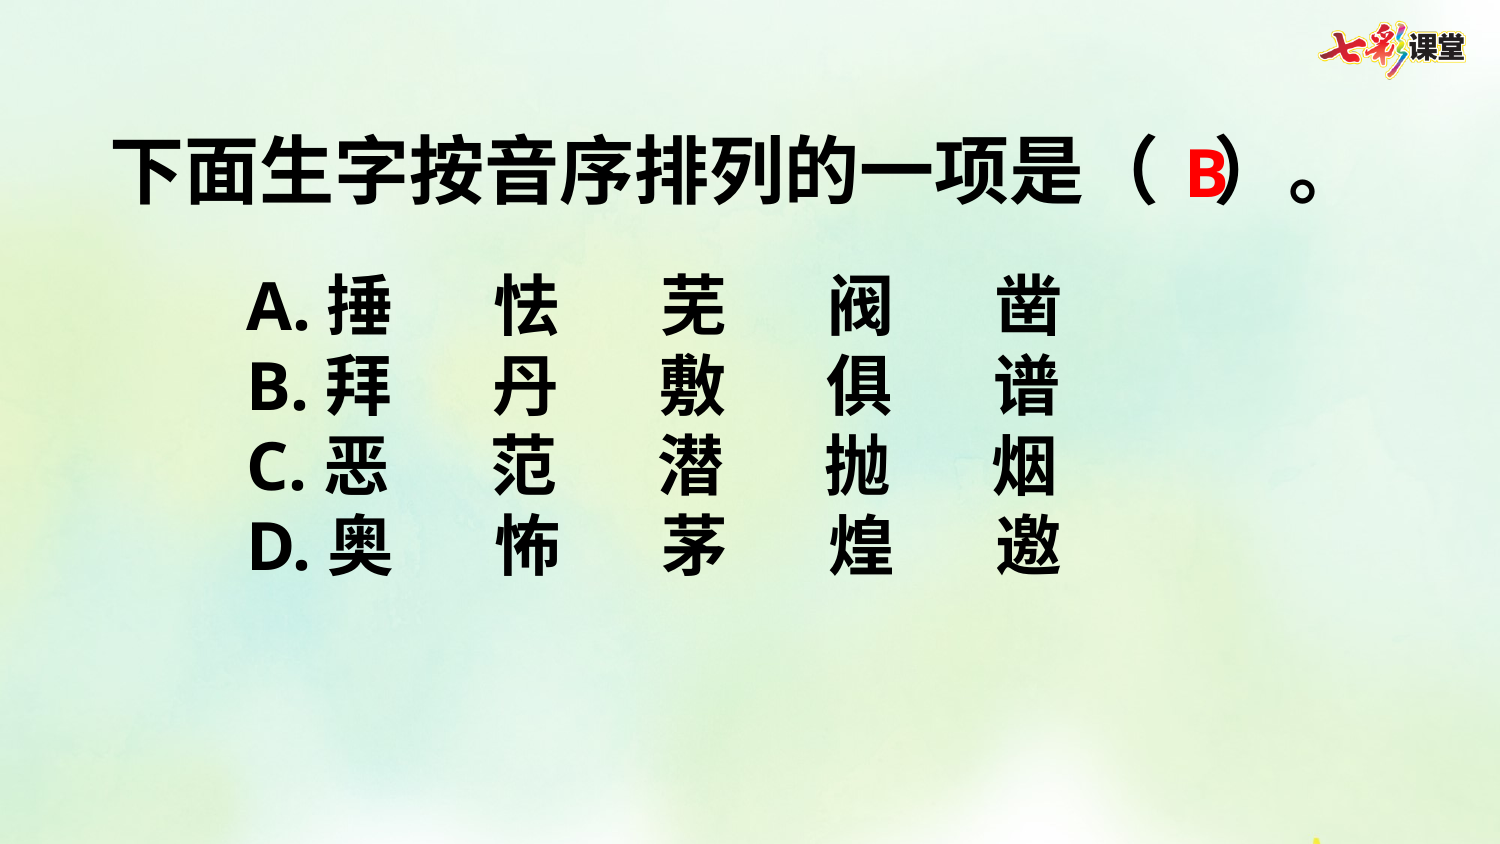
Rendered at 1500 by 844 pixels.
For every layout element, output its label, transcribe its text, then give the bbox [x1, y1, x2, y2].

text_box A.捶 怯 芜 阀 凿 B.拜 丹 敷 俱 谱 C.恶 范 潜 抛 烟 D.奥 怖 茅 煌 邀 [231, 256, 1164, 591]
picture [0, 0, 1500, 844]
text_box B [1169, 123, 1246, 219]
text_box 下面生字按音序排列的一项是（ ）。 [94, 116, 1500, 222]
